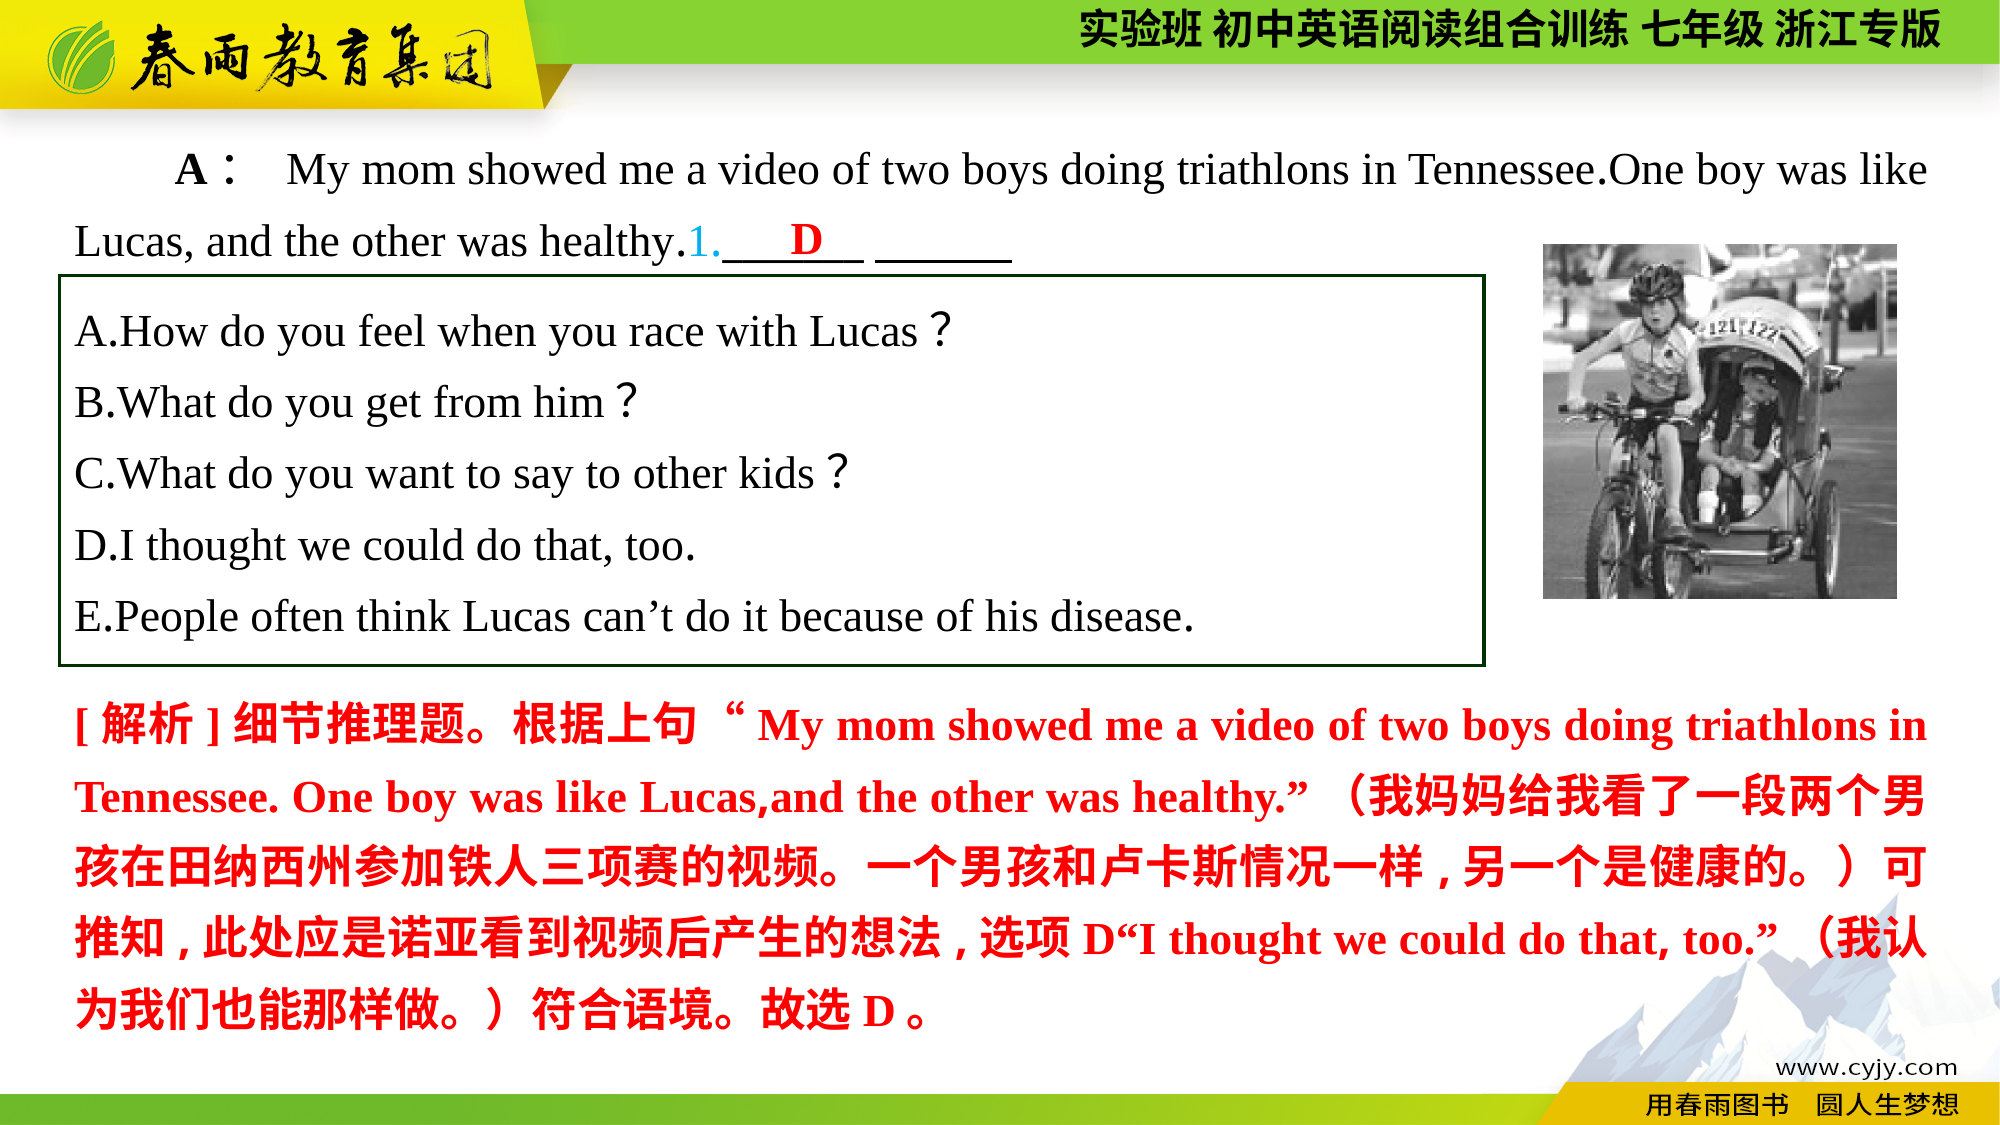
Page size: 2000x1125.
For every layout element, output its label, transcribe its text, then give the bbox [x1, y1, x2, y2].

text_box [59, 275, 1485, 666]
list A： My mom showed me a video of two boys doing triathlons in Tennessee.One boy was like Lucas, and the other was healthy.1._______ [59, 115, 1944, 267]
text_box [解析]细节推理题。根据上句“My mom showed me a video of two boys doing triathlons in Tennessee. One boy was like Lucas,and the other was healthy.”（我妈妈给我看了一段两个男孩在田纳西州参加铁人三项赛的视频。一个男孩和卢卡斯情况一样,另一个是健康的。）可推知,此处应是诺亚看到视频后产生的想法,选项D“I thought we could do that, too.”（我认为我们也能那样做。）符合语境。故选D。 [59, 670, 1944, 1044]
picture [0, 0, 2000, 1125]
text_box D [775, 185, 839, 272]
text_box A.How do you feel when you race with Lucas？ B.What do you get from him？ C.What do you want to say to other kids？ D.I thought we could do that, too. E.People often think Lucas can’t do it because of his disease. [1485, 276, 1944, 649]
